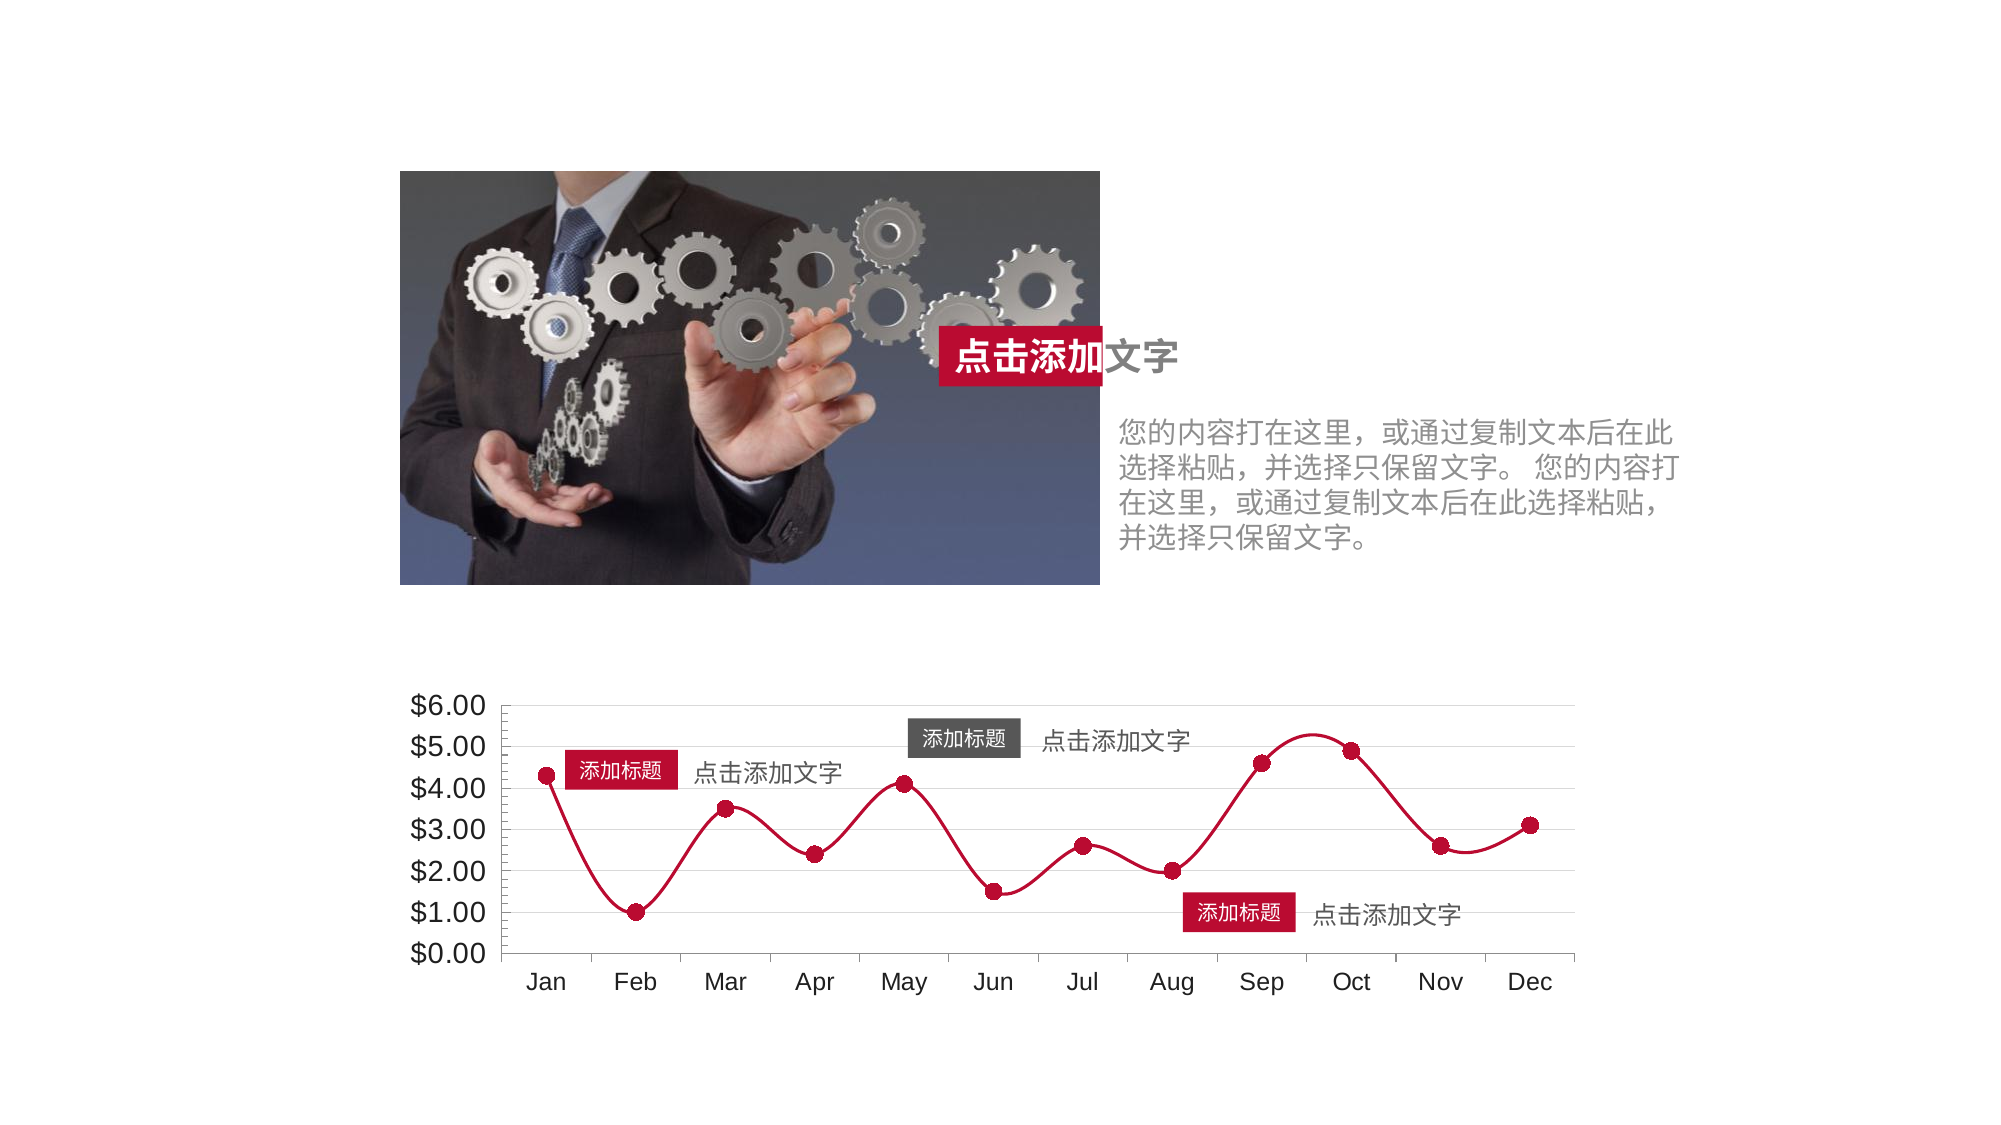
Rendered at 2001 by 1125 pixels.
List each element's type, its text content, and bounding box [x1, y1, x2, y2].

text_box 点击添加文字 [1100, 325, 1195, 386]
text_box 您的内容打在这里，或通过复制文本后在此选择粘贴，并选择只保留文字。 您的内容打在这里，或通过复制文本后在此选择粘贴，并选择只保留文字。 [1103, 407, 1705, 562]
chart [403, 639, 1597, 996]
picture [400, 171, 1100, 585]
